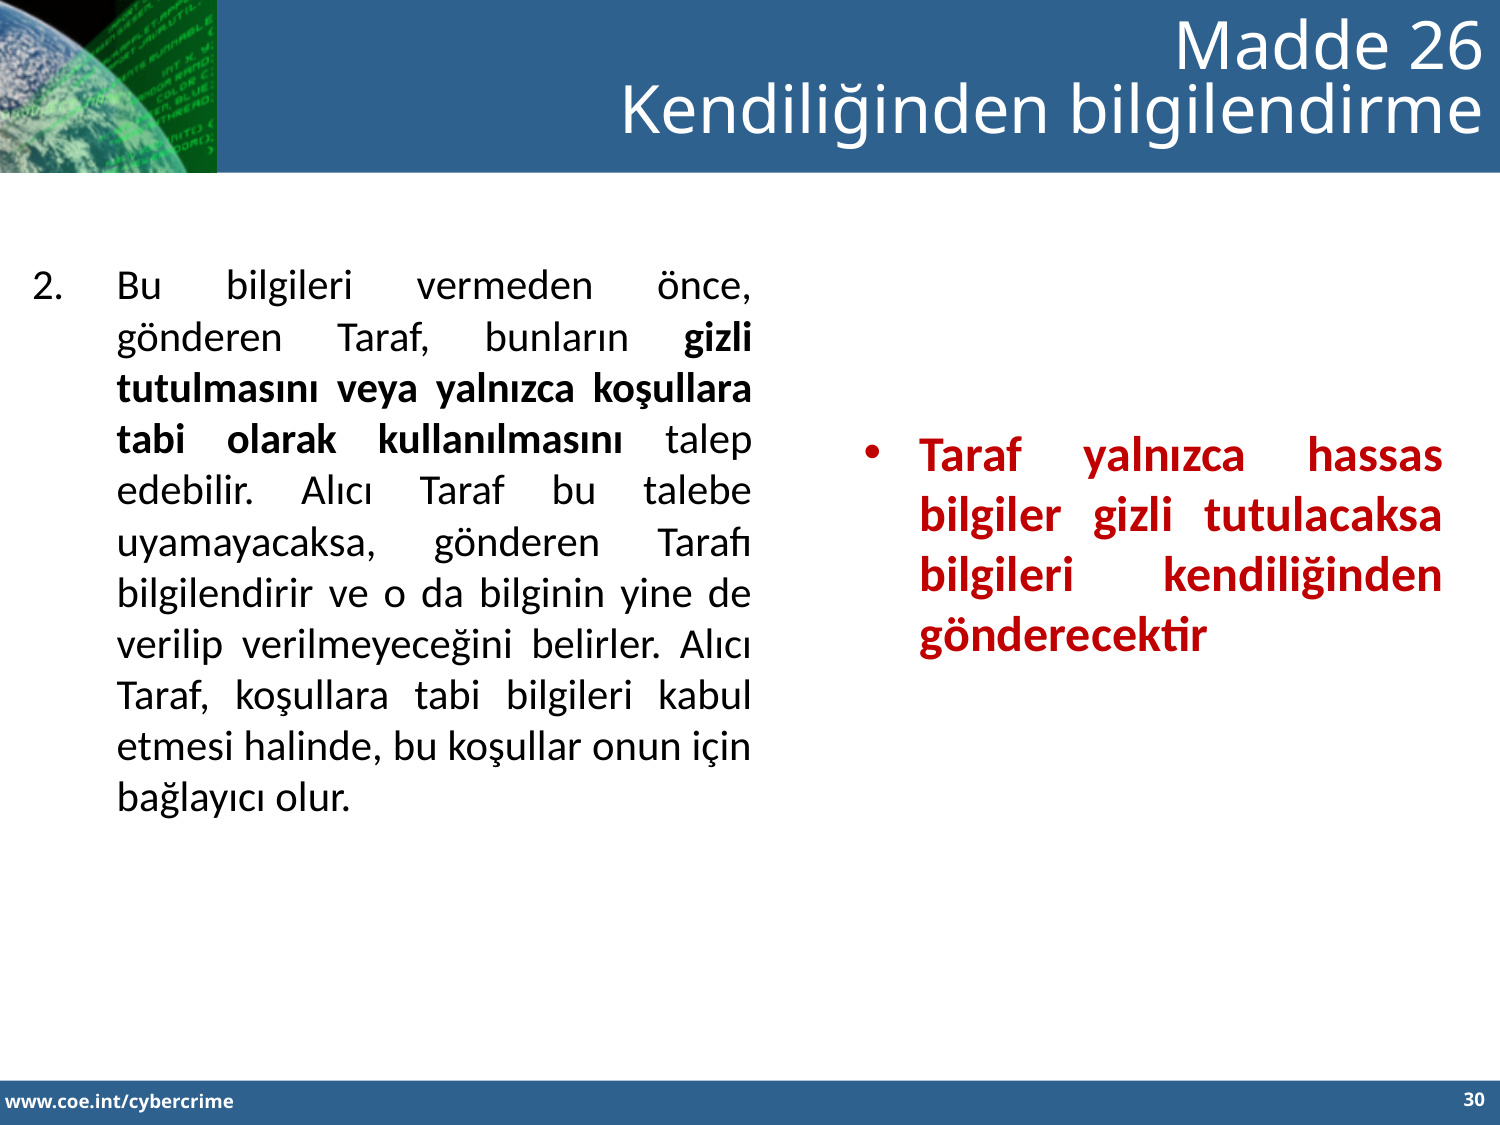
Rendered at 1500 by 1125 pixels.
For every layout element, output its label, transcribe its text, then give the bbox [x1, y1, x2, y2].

text_box Taraf yalnızca hassas bilgiler gizli tutulacaksa bilgileri kendiliğinden gönderecektir [848, 413, 1459, 669]
text_box Madde 26 Kendiliğinden bilgilendirme [410, 6, 1500, 159]
picture [0, 1, 217, 173]
text_box Bu bilgileri vermeden önce, gönderen Taraf, bunların gizli tutulmasını veya yalnızca koşullara tabi olarak kullanılmasını talep edebilir. Alıcı Taraf bu talebe uyamayacaksa, gönderen Tarafı bilgilendirir ve o da bilginin yine de verilip verilmeyeceğini belirler. Alıcı Taraf, koşullara tabi bilgileri kabul etmesi halinde, bu koşullar onun için bağlayıcı olur. [17, 249, 768, 828]
slide_number 30 [1149, 1079, 1500, 1125]
